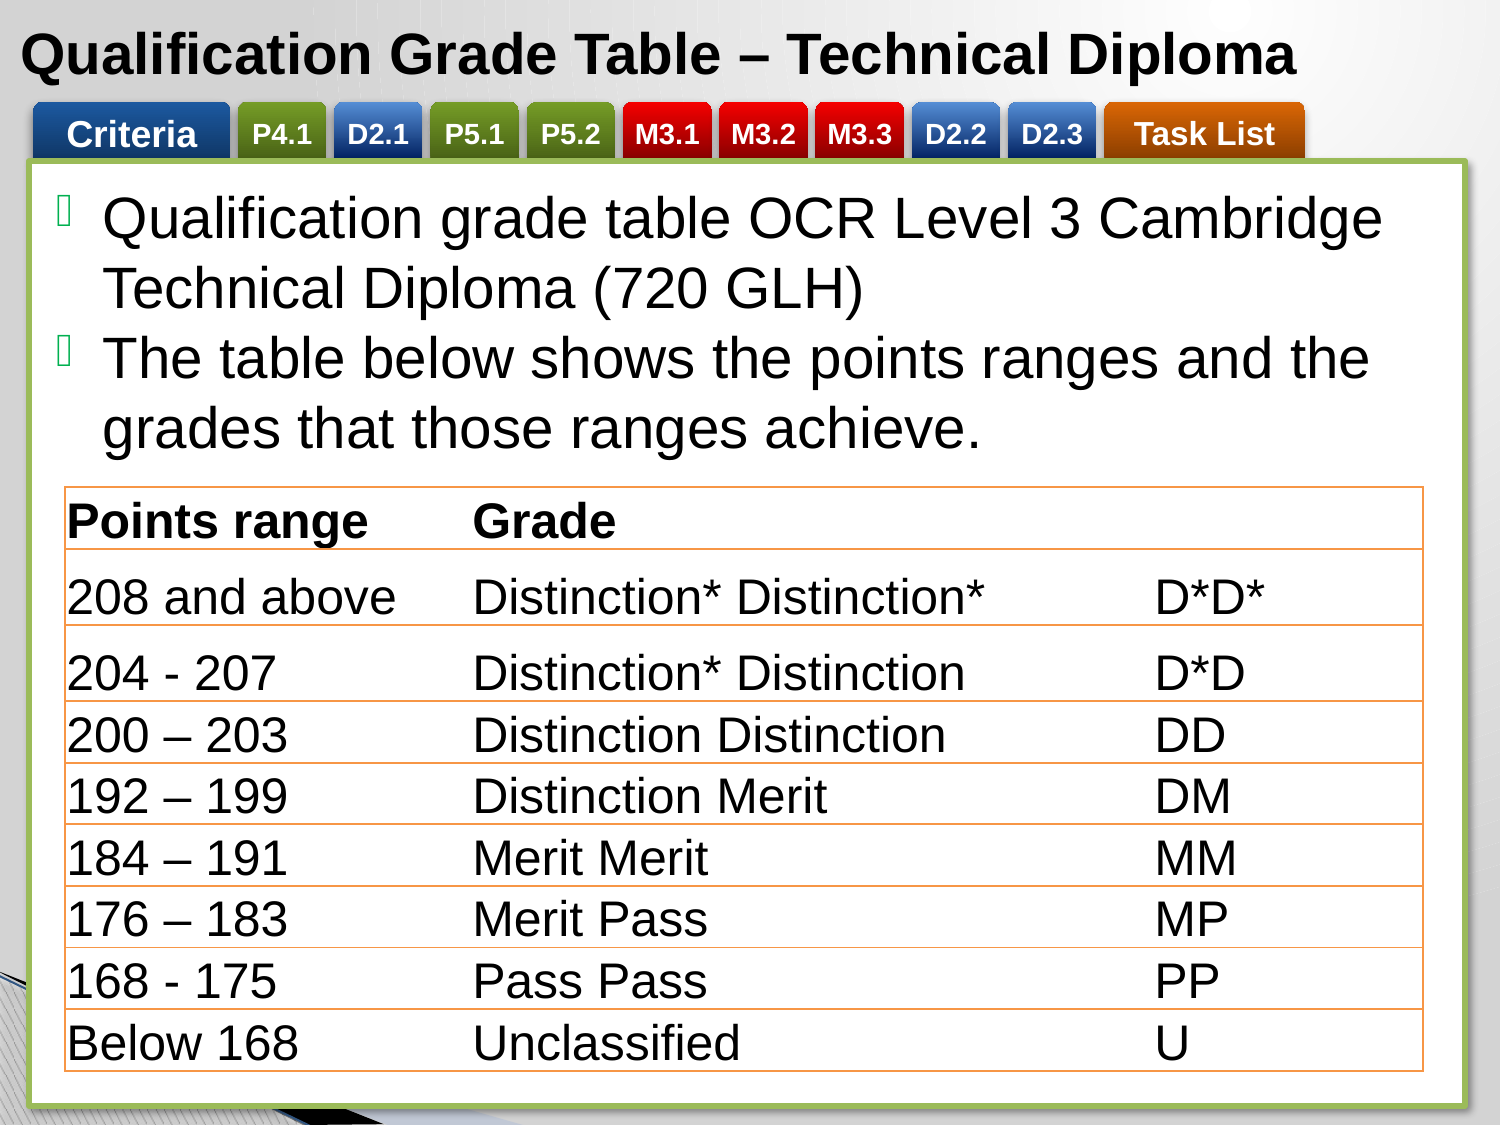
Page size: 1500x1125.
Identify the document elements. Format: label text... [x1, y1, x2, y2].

table_cell MM [1153, 825, 1422, 885]
table_cell Distinction* Distinction* [471, 550, 1153, 624]
table_cell 168 - 175 [66, 948, 471, 1008]
table_cell Distinction* Distinction [471, 626, 1153, 700]
table_cell Below 168 [66, 1010, 471, 1070]
table_header Grade [471, 488, 1153, 548]
table_cell 204 - 207 [66, 626, 471, 700]
table_cell Distinction Distinction [471, 702, 1153, 762]
table_cell 184 – 191 [66, 825, 471, 885]
table_cell D*D [1153, 626, 1422, 700]
table_cell D*D* [1153, 550, 1422, 624]
table_cell 200 – 203 [66, 702, 471, 762]
table_cell Distinction Merit [471, 764, 1153, 823]
table_cell Unclassified [471, 1010, 1153, 1070]
table_cell DM [1153, 764, 1422, 823]
table_cell 192 – 199 [66, 764, 471, 823]
table_cell U [1153, 1010, 1422, 1070]
table_cell MP [1153, 887, 1422, 947]
table_cell 208 and above [66, 550, 471, 624]
text_box Qualification grade table OCR Level 3 Cambridge Technical Diploma (720 GLH) The table below shows the points ranges and the grades that those ranges achieve. [41, 172, 1447, 468]
table_cell PP [1153, 948, 1422, 1008]
table_header Points range [66, 488, 471, 548]
title Qualification Grade Table – Technical Diploma [5, 0, 1447, 102]
table_cell DD [1153, 702, 1422, 762]
table_cell 176 – 183 [66, 887, 471, 947]
table_cell Merit Pass [471, 887, 1153, 947]
table_header [1153, 488, 1422, 548]
text_box e [551, 0, 603, 5]
table_cell Merit Merit [471, 825, 1153, 885]
picture [281, 1114, 303, 1125]
table_cell Pass Pass [471, 948, 1153, 1008]
